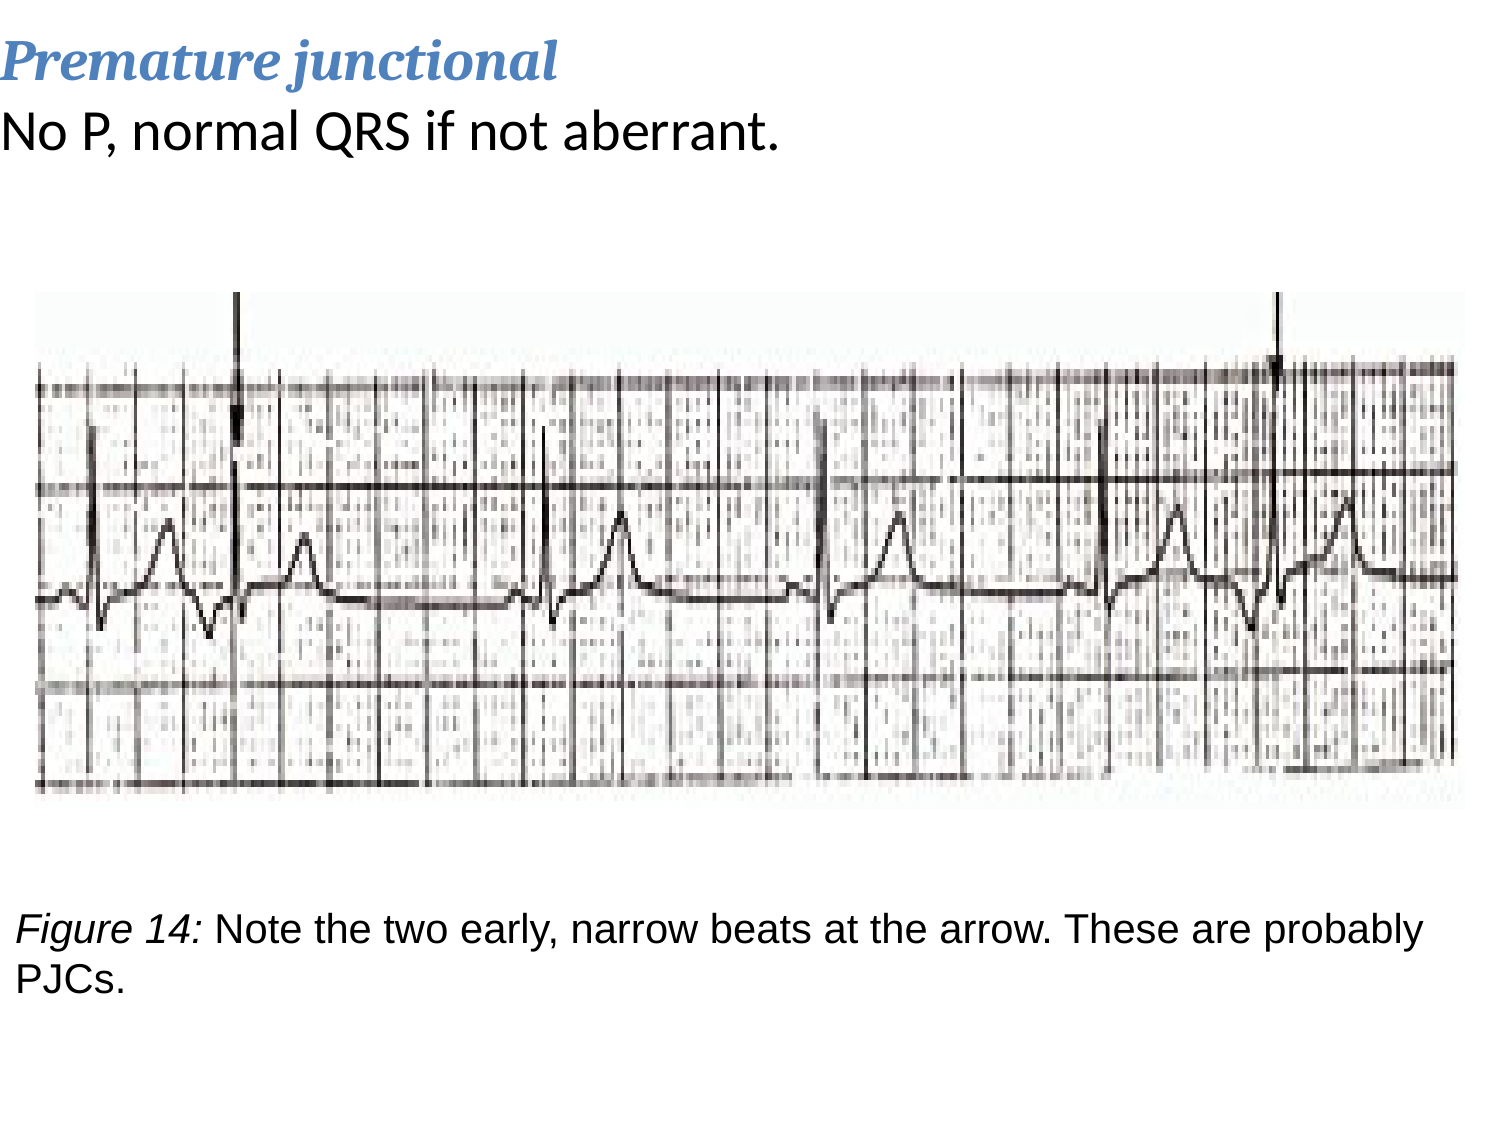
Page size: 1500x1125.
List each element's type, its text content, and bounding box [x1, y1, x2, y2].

picture [34, 292, 1466, 809]
text_box Premature junctional No P, normal QRS if not aberrant. [0, 1, 1500, 232]
text_box Figure 14: Note the two early, narrow beats at the arrow. These are probably PJCs. [0, 844, 1500, 1010]
